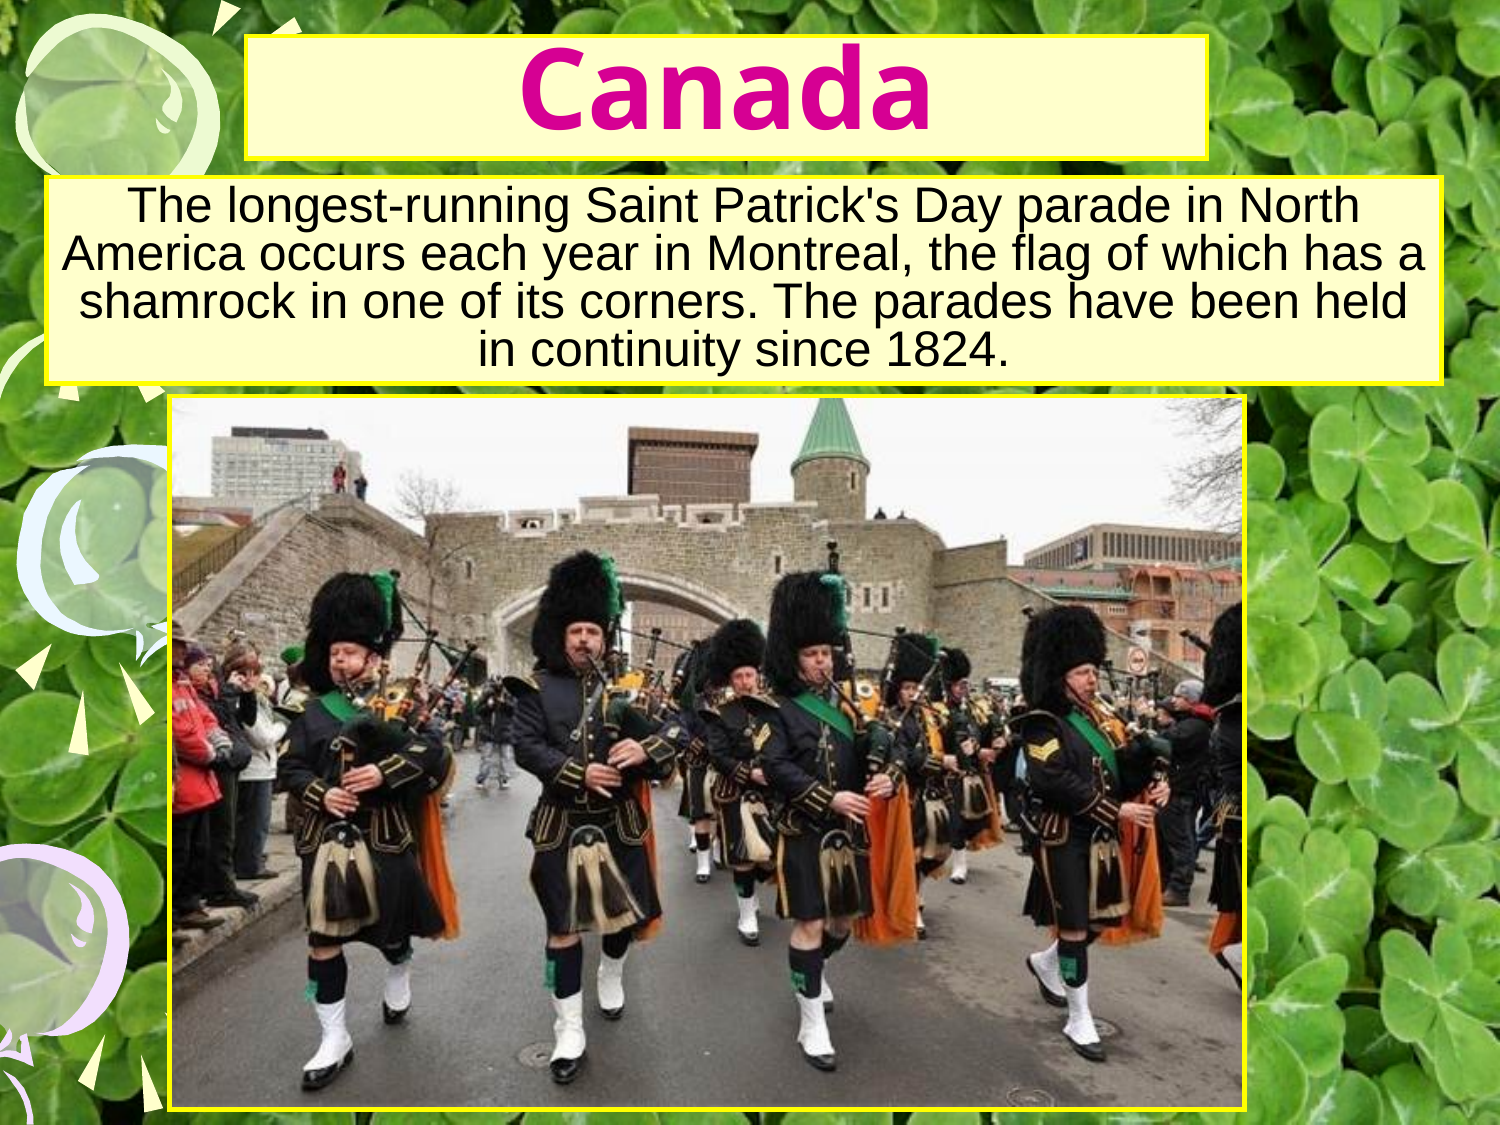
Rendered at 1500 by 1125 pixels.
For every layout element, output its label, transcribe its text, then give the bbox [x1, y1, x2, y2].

text_box The longest-running Saint Patrick's Day parade in North America occurs each year in Montreal, the flag of which has a shamrock in one of its corners. The parades have been held in continuity since 1824. [46, 177, 1442, 384]
picture [0, 1025, 6, 1042]
picture [0, 0, 1500, 1125]
picture [17, 1041, 21, 1052]
text_box Canada [246, 35, 1207, 159]
